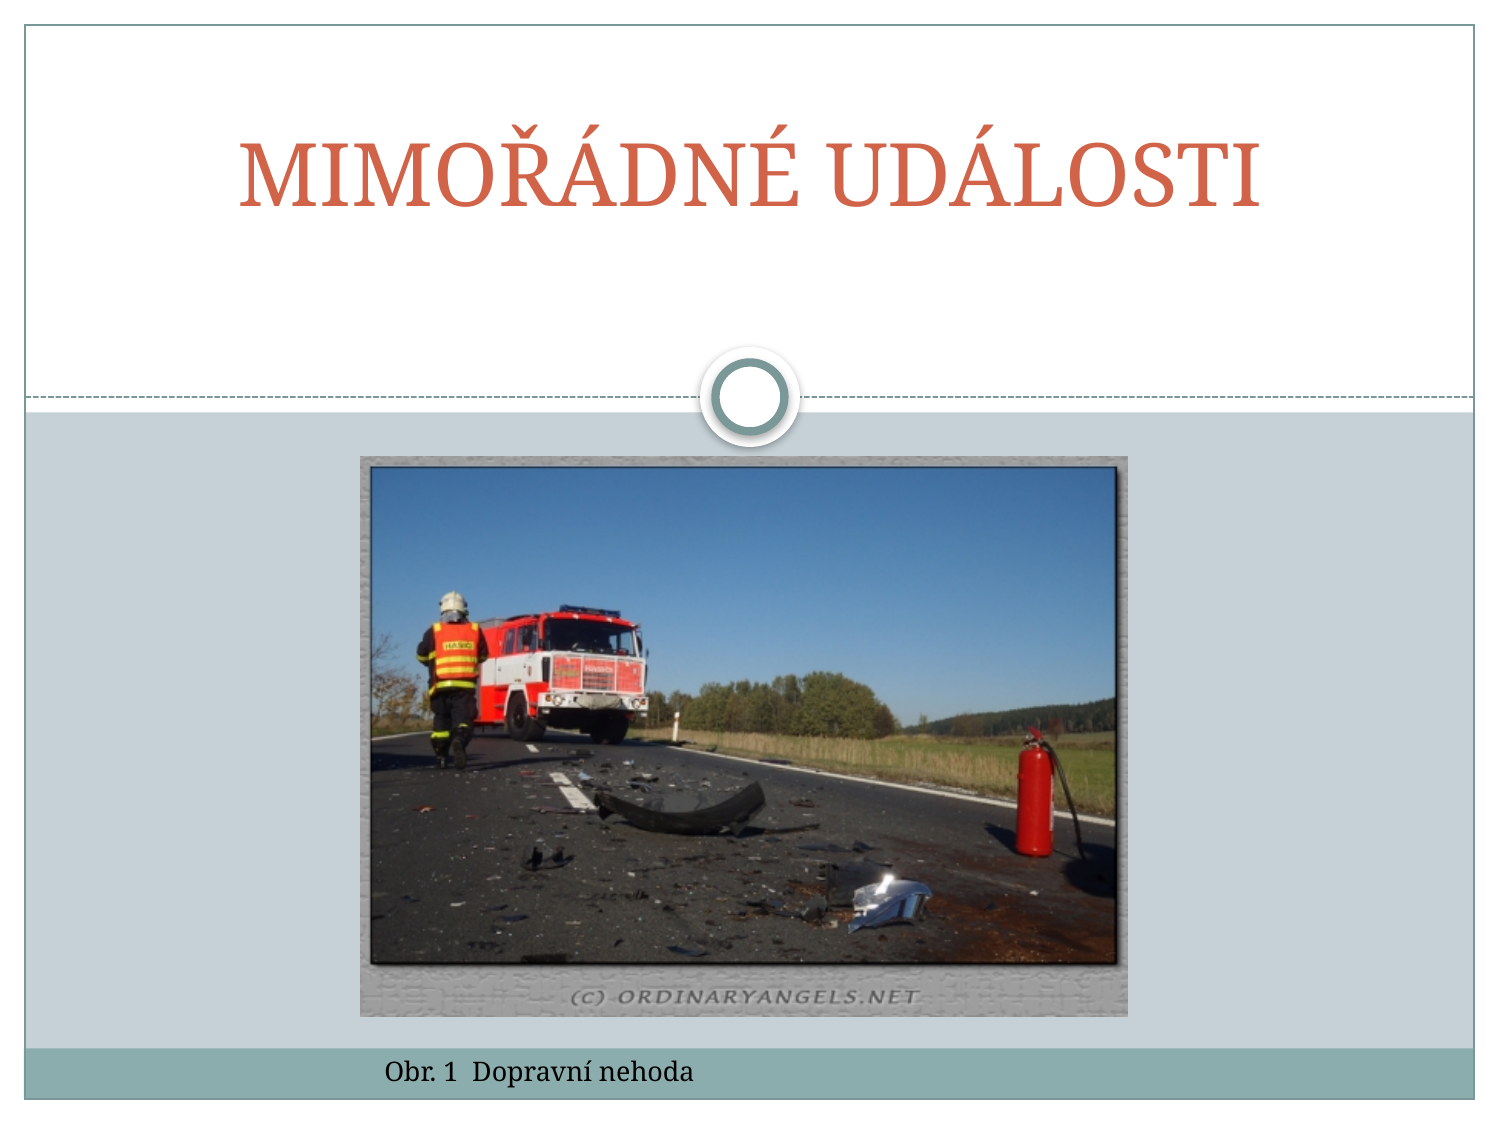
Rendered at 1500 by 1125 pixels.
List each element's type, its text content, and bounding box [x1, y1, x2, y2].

picture [359, 455, 1129, 1017]
text_box Obr. 1 Dopravní nehoda [360, 1046, 1306, 1094]
title MIMOŘÁDNÉ UDÁLOSTI [112, 62, 1388, 232]
